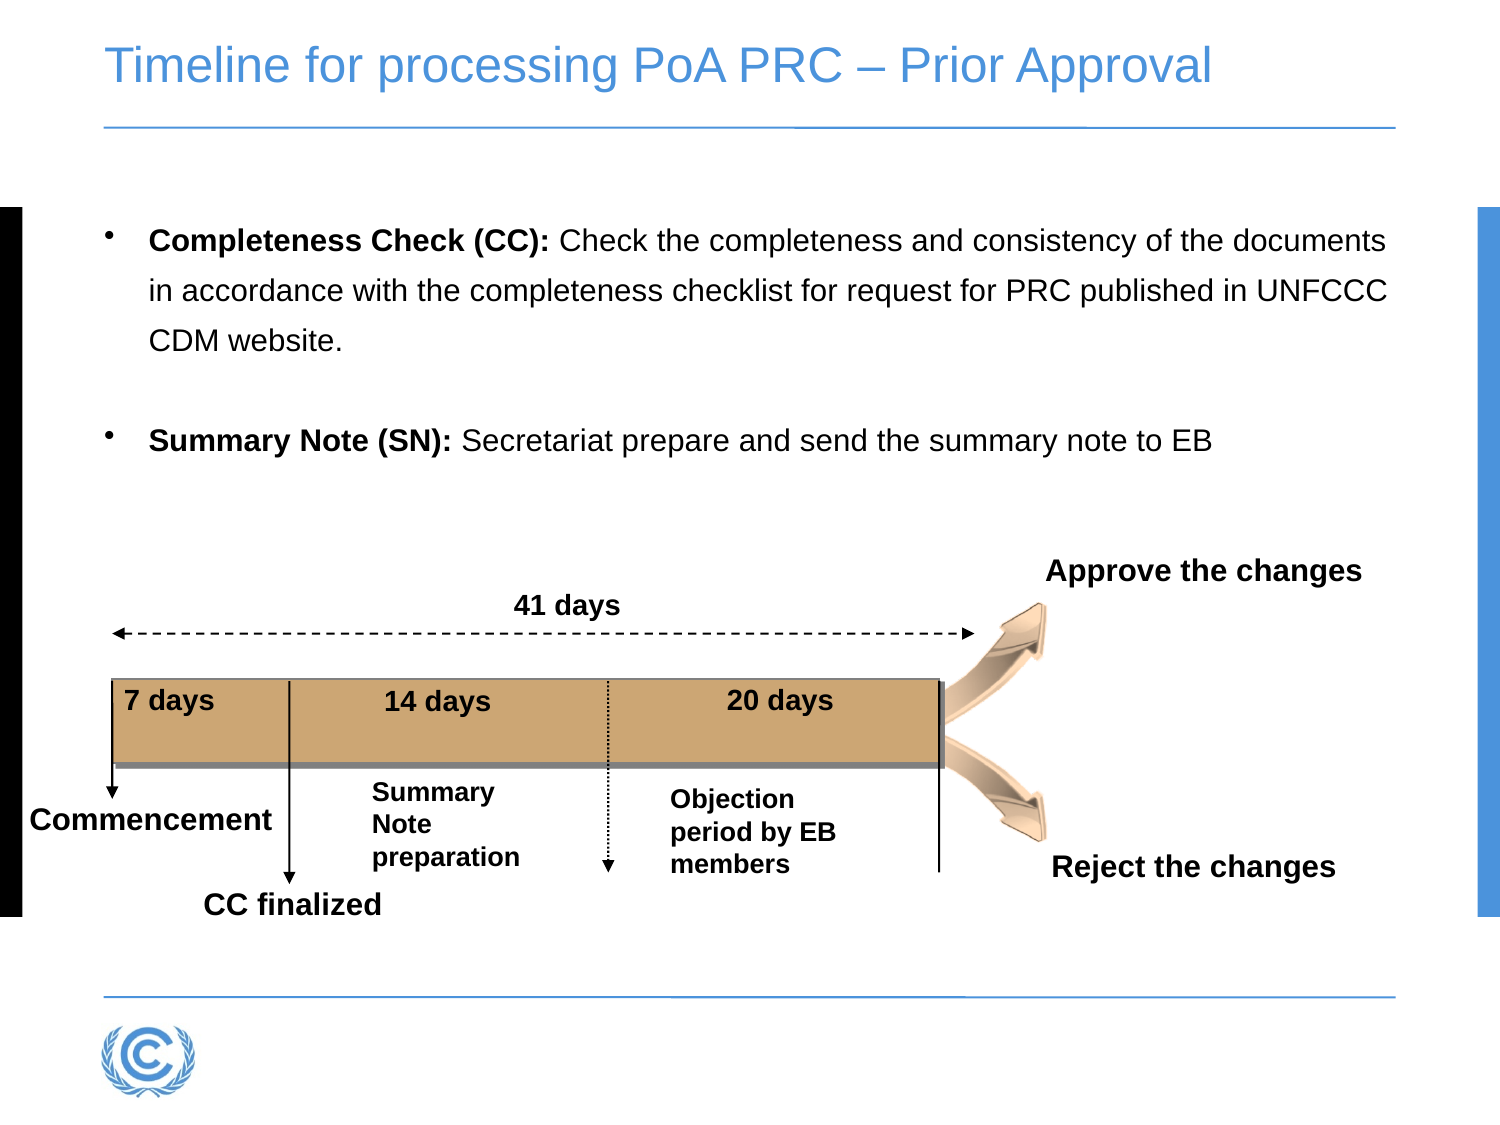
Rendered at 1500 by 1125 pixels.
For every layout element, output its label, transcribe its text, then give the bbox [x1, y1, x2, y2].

picture [101, 1001, 209, 1108]
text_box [29, 550, 1447, 922]
title Timeline for processing PoA PRC – Prior Approval [104, 50, 1396, 103]
list Completeness Check (CC): Check the completeness and consistency of the documents in accordance with the completeness checklist for request for PRC published in UNFCCC CDM website. Summary Note (SN): Secretariat prepare and send the summary note to EB [104, 207, 1395, 516]
